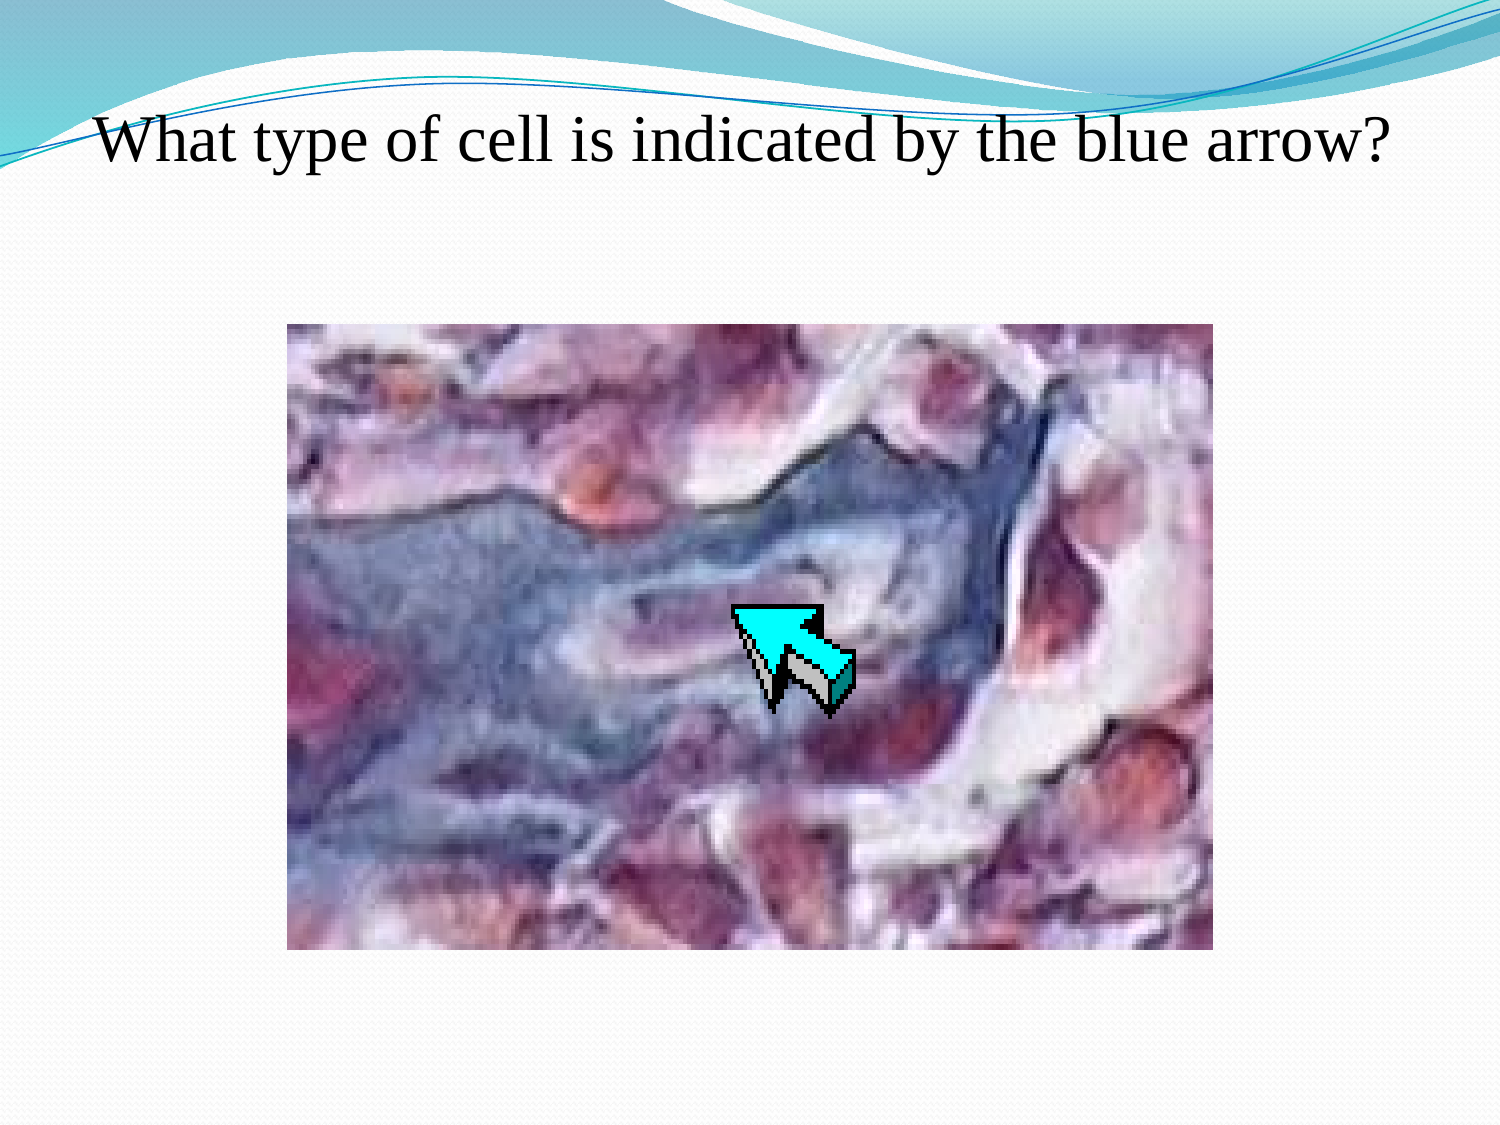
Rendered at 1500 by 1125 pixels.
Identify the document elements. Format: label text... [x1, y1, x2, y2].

picture [287, 324, 1213, 951]
text_box What type of cell is indicated by the blue arrow? [74, 87, 1413, 183]
